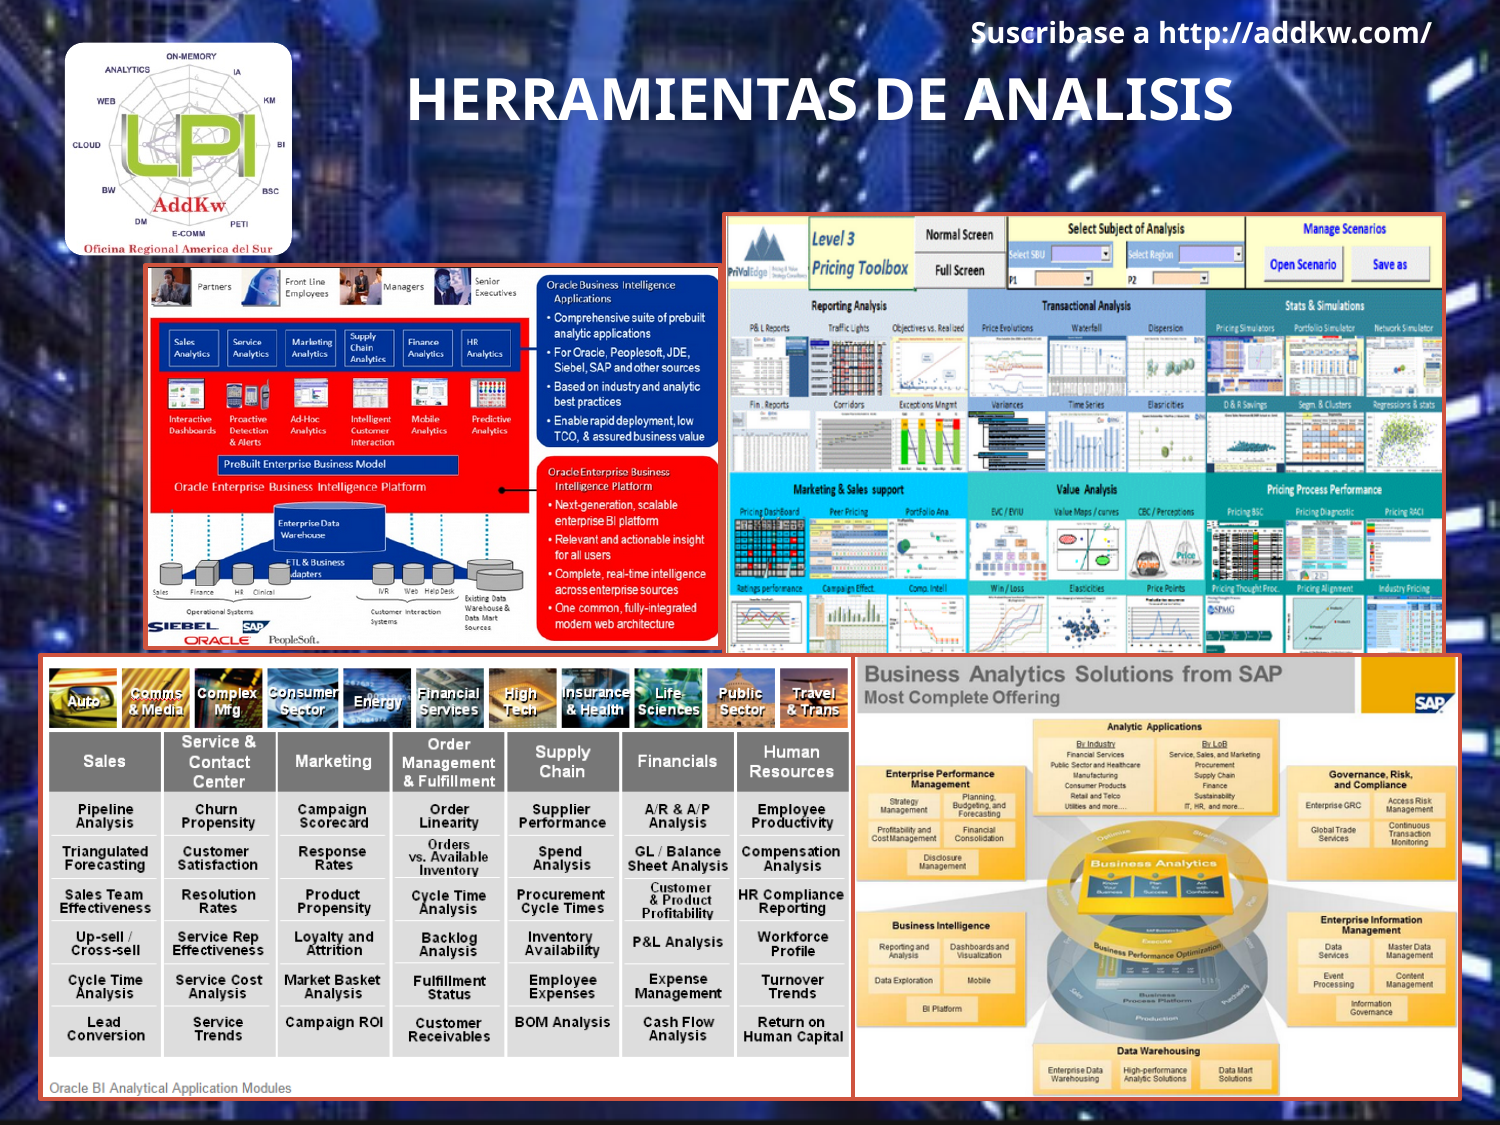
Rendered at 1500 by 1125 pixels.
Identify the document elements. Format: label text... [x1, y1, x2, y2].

picture [0, 0, 1500, 1125]
text_box Suscribase a http://addkw.com/ [955, 7, 1448, 57]
text_box Herramientas de analisis [276, 54, 1364, 255]
